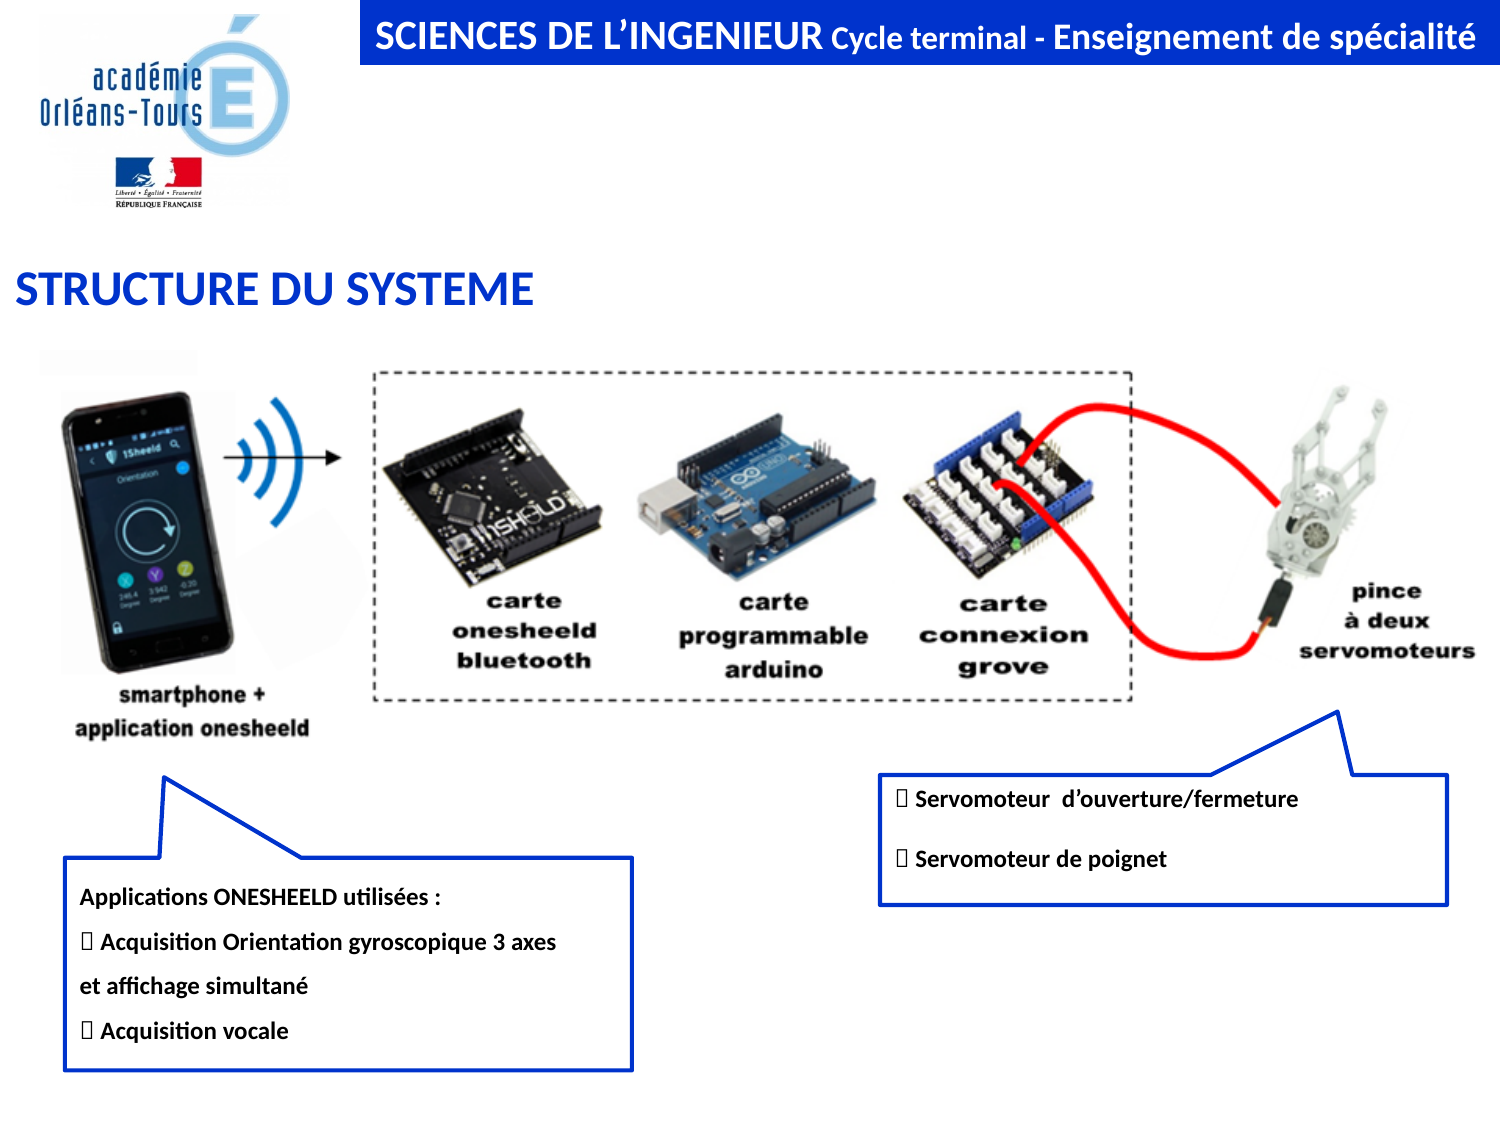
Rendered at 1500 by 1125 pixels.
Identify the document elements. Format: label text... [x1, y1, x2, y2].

text_box  Servomoteur d’ouverture/fermeture  Servomoteur de poignet [877, 771, 1450, 908]
picture [0, 348, 1500, 764]
picture [38, 13, 290, 208]
text_box SCIENCES DE L’INGENIEUR Cycle terminal - Enseignement de spécialité [360, 0, 1500, 65]
text_box STRUCTURE DU SYSTEME [0, 217, 1500, 323]
text_box Applications ONESHEELD utilisées :  Acquisition Orientation gyroscopique 3 axes et affichage simultané  Acquisition vocale [62, 775, 634, 1073]
